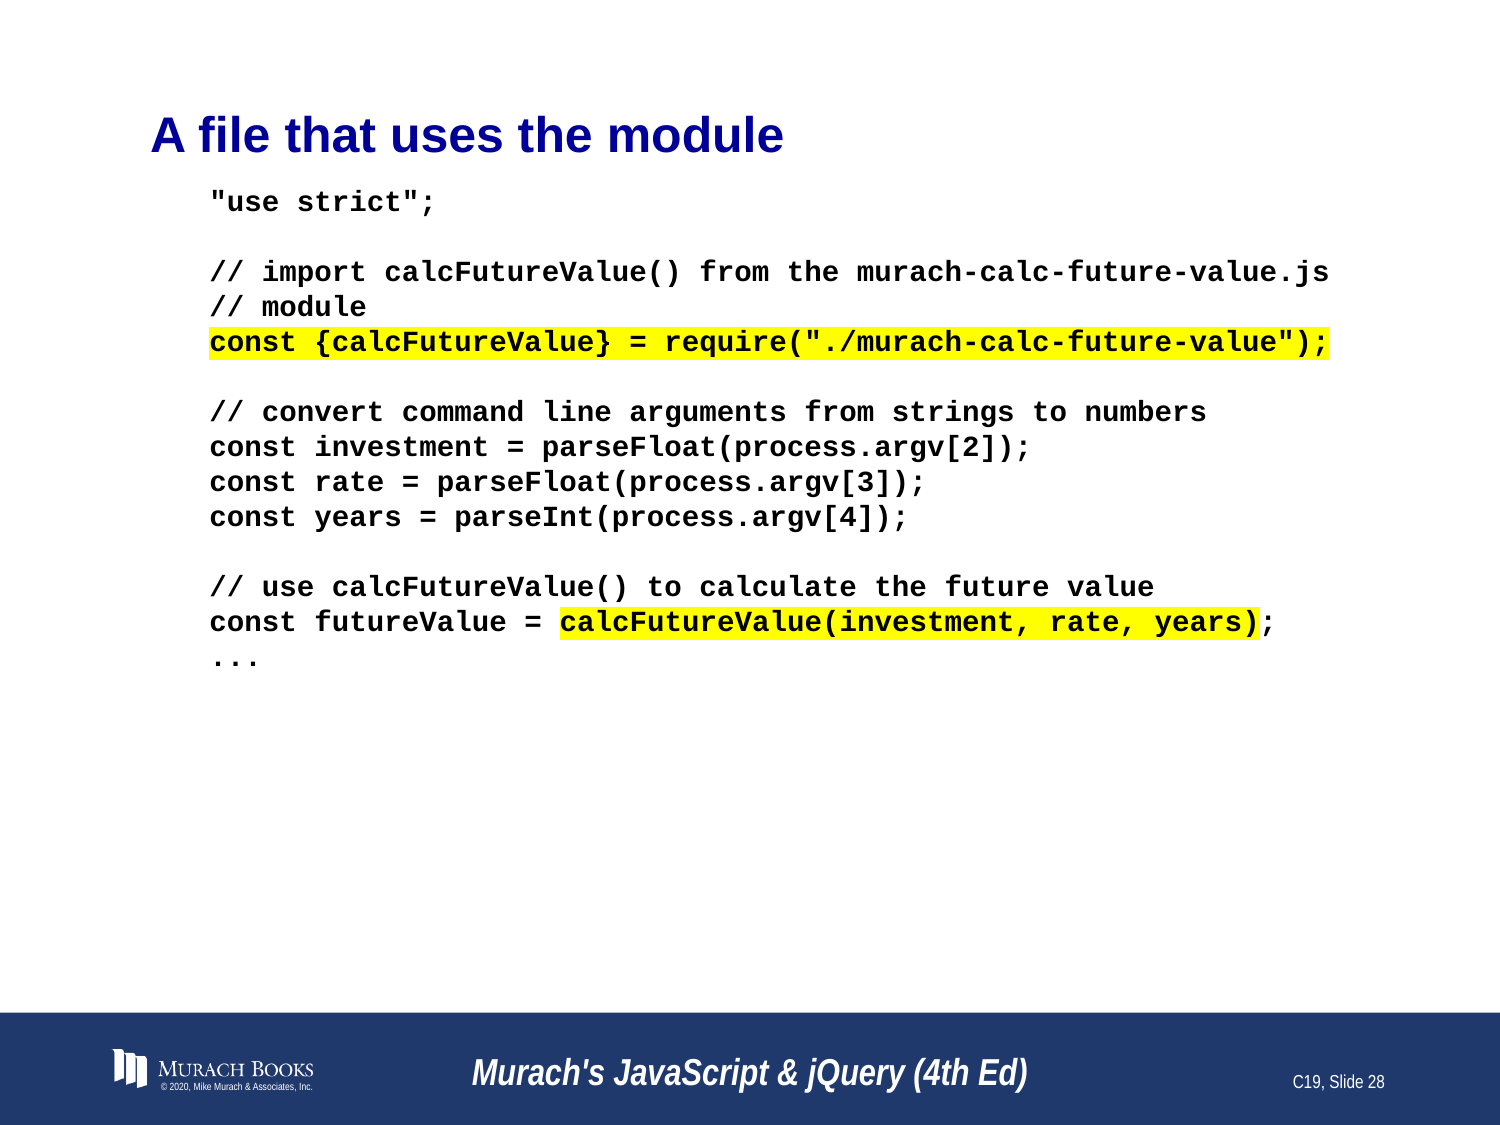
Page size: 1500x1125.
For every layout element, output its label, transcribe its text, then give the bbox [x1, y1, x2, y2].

title A file that uses the module [150, 102, 1350, 164]
footer © 2020, Mike Murach & Associates, Inc. [12, 1025, 463, 1100]
slide_number Murach's JavaScript & jQuery (4th Ed) [463, 1025, 1050, 1100]
list "use strict"; // import calcFutureValue() from the murach-calc-future-value.js // module const {calcFutureValue} = require("./murach-calc-future-value"); // convert command line arguments from strings to numbers const investment = parseFloat(process.argv[2]); const rate = parseFloat(process.argv[3]); const years = parseInt(process.argv[4]); // use calcFutureValue() to calculate the future value const futureValue = calcFutureValue(investment, rate, years); ... [137, 174, 1350, 975]
slide_number C19, Slide 28 [1087, 1025, 1400, 1100]
